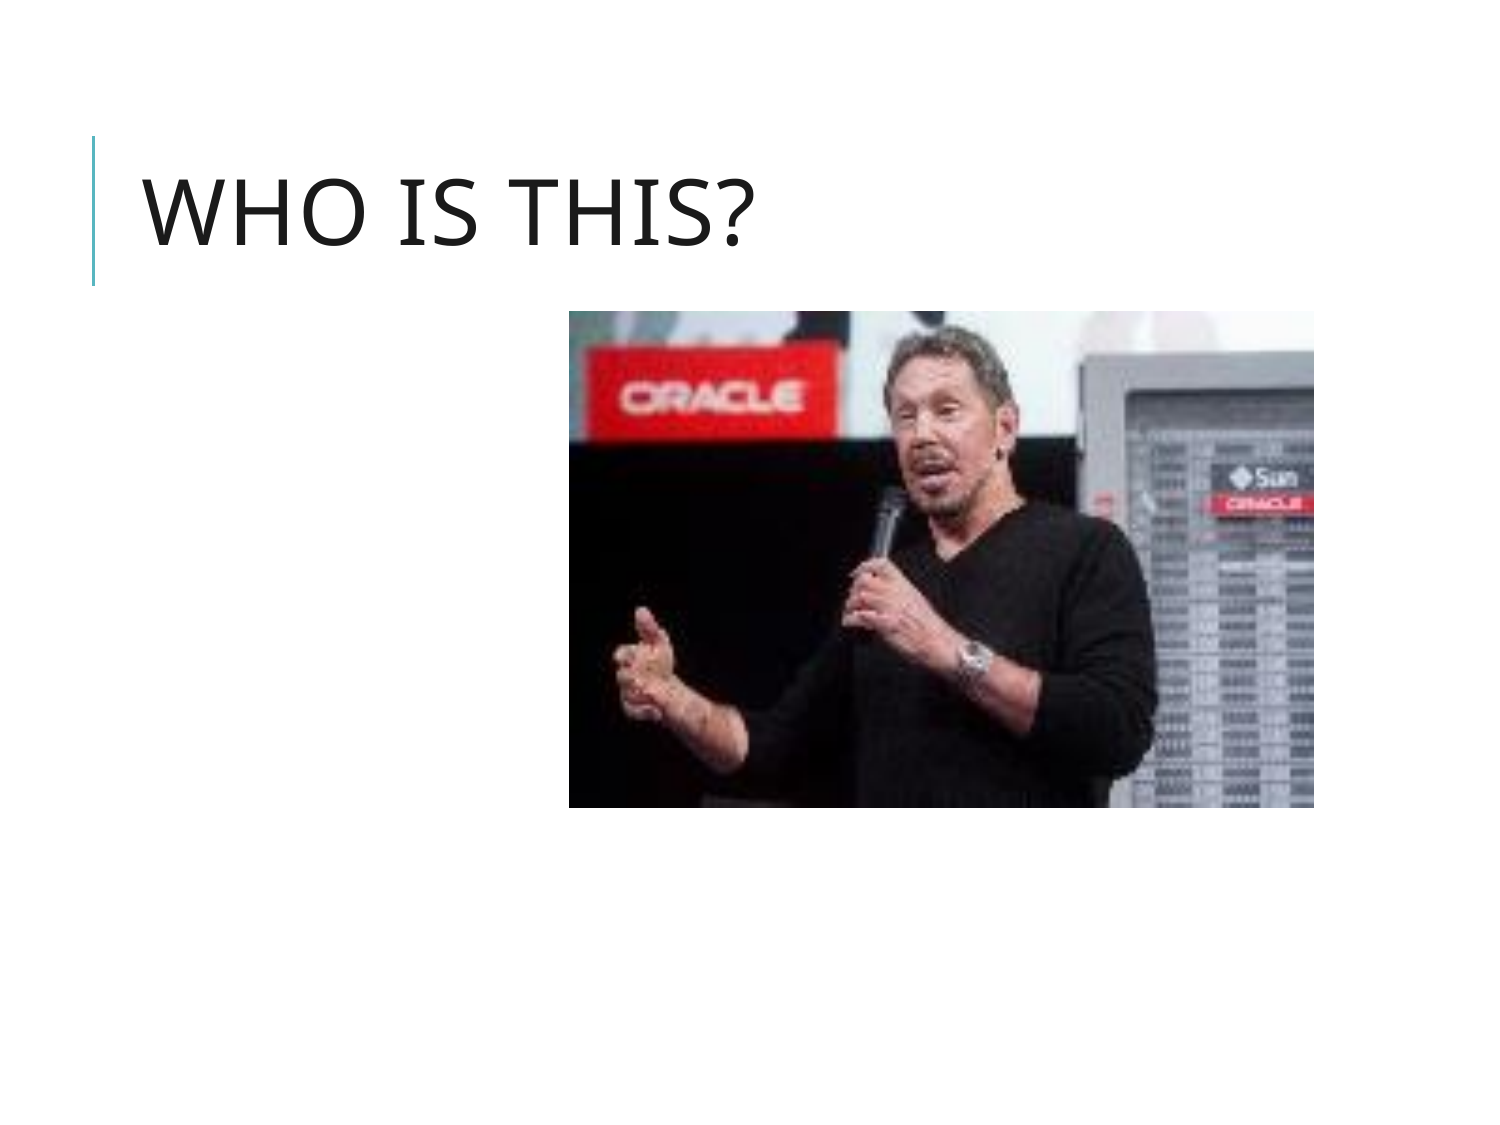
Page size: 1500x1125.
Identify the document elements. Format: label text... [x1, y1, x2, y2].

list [568, 311, 1314, 809]
title Who is this? [126, 96, 1322, 342]
